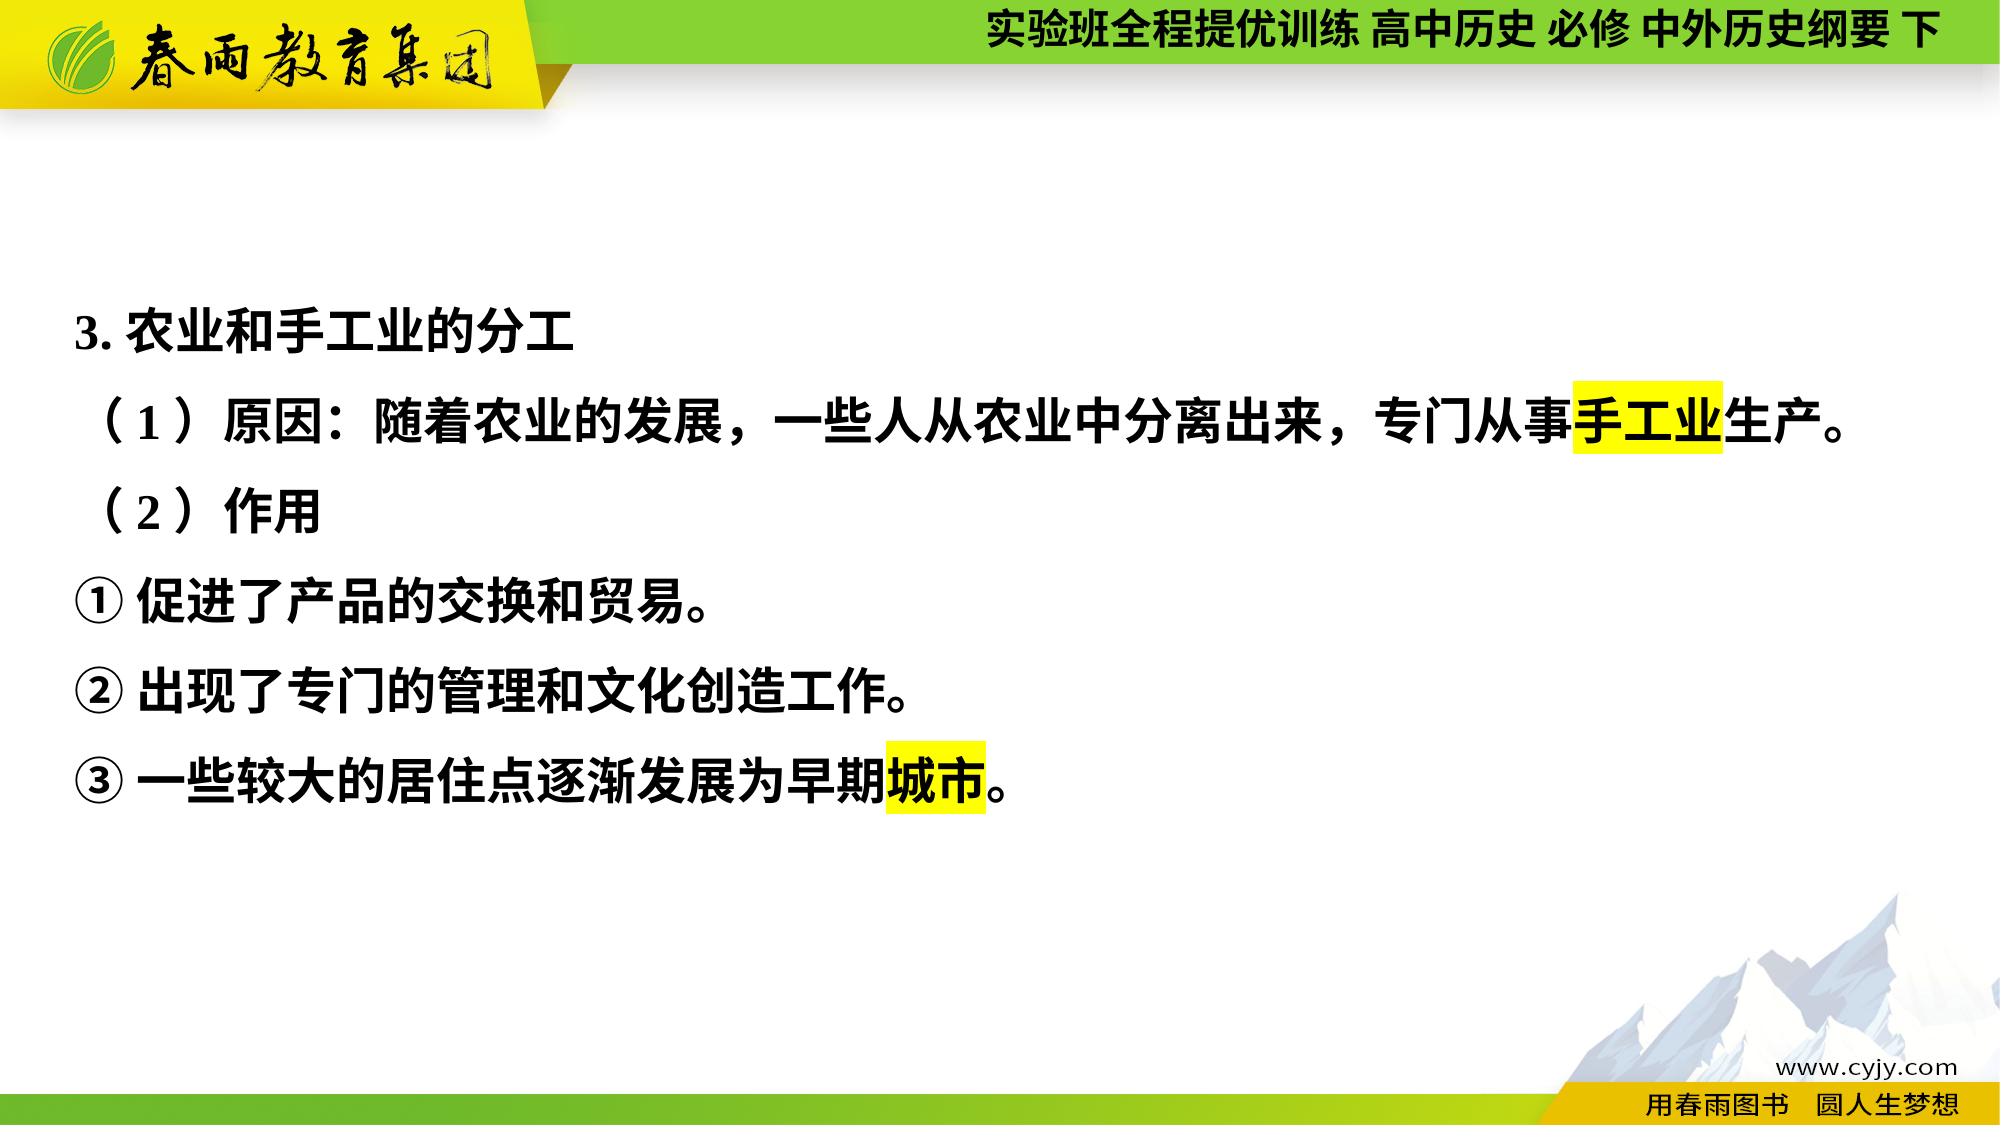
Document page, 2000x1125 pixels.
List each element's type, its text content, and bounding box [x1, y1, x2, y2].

picture [0, 0, 2000, 1125]
list 3.农业和手工业的分工 （1）原因：随着农业的发展，一些人从农业中分离出来，专门从事手工业生产。 （2）作用 ①促进了产品的交换和贸易。 ②出现了专门的管理和文化创造工作。 ③一些较大的居住点逐渐发展为早期城市。 [59, 261, 1944, 811]
